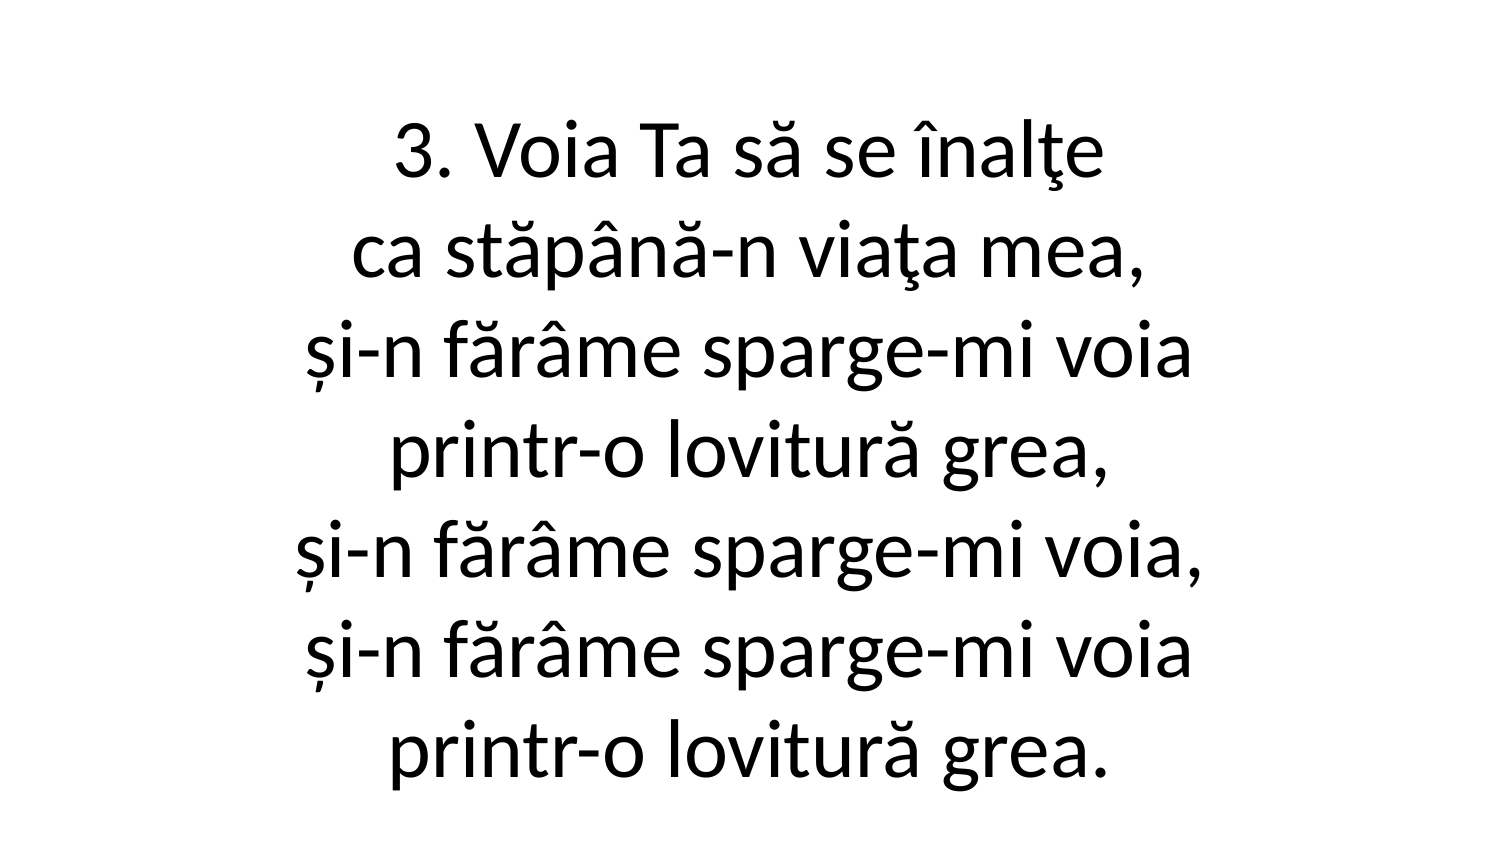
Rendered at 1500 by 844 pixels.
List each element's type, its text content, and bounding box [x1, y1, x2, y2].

text_box 3. Voia Ta să se înalţe ca stăpână-n viaţa mea, și-n fărâme sparge-mi voia printr-o lovitură grea, și-n fărâme sparge-mi voia, și-n fărâme sparge-mi voia printr-o lovitură grea. [279, 42, 1221, 802]
